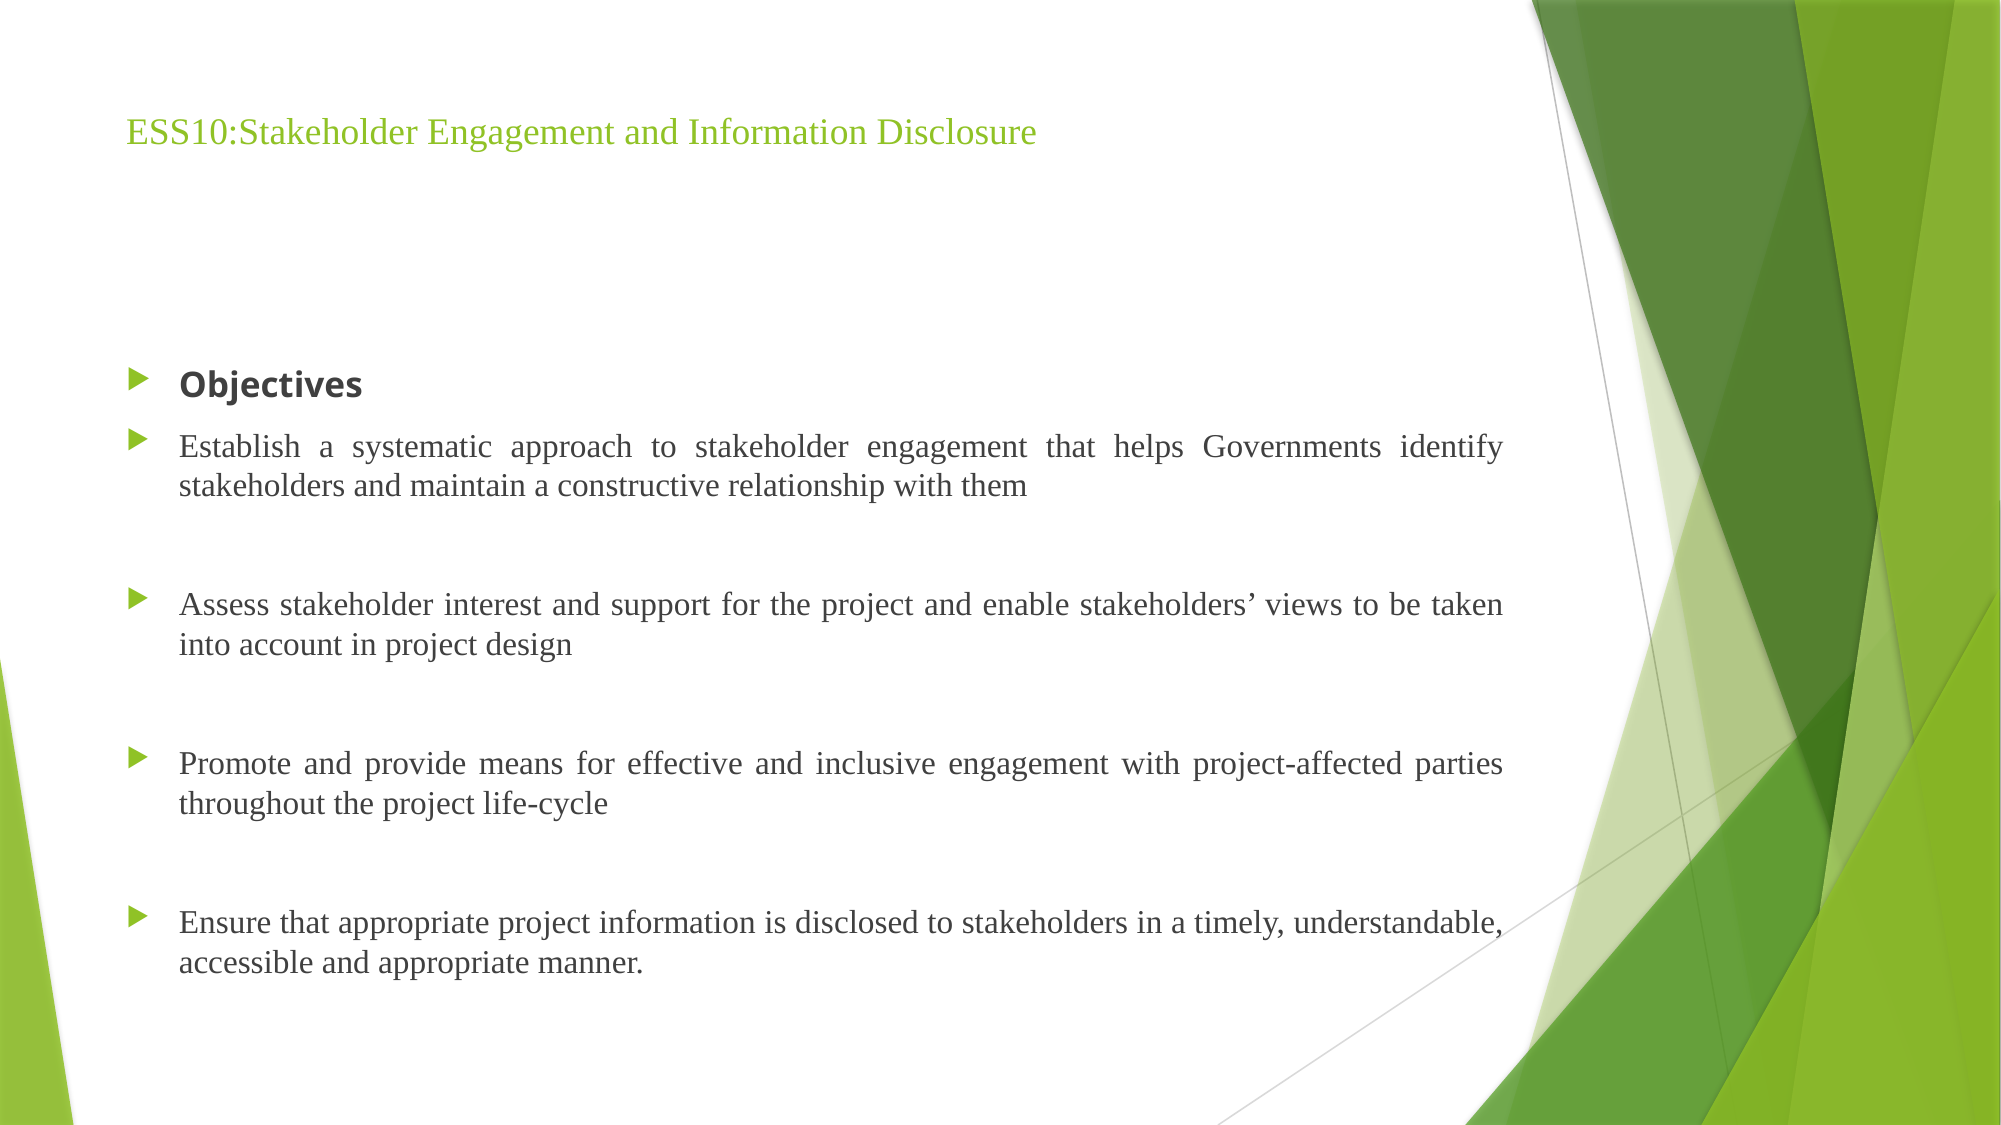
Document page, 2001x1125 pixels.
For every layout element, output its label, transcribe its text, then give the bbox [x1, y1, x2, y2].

title ESS10:Stakeholder Engagement and Information Disclosure [111, 99, 1522, 317]
list Objectives Establish a systematic approach to stakeholder engagement that helps Governments identify stakeholders and maintain a constructive relationship with them Assess stakeholder interest and support for the project and enable stakeholders’ views to be taken into account in project design Promote and provide means for effective and inclusive engagement with project-affected parties throughout the project life-cycle Ensure that appropriate project information is disclosed to stakeholders in a timely, understandable, accessible and appropriate manner. [111, 354, 1522, 992]
